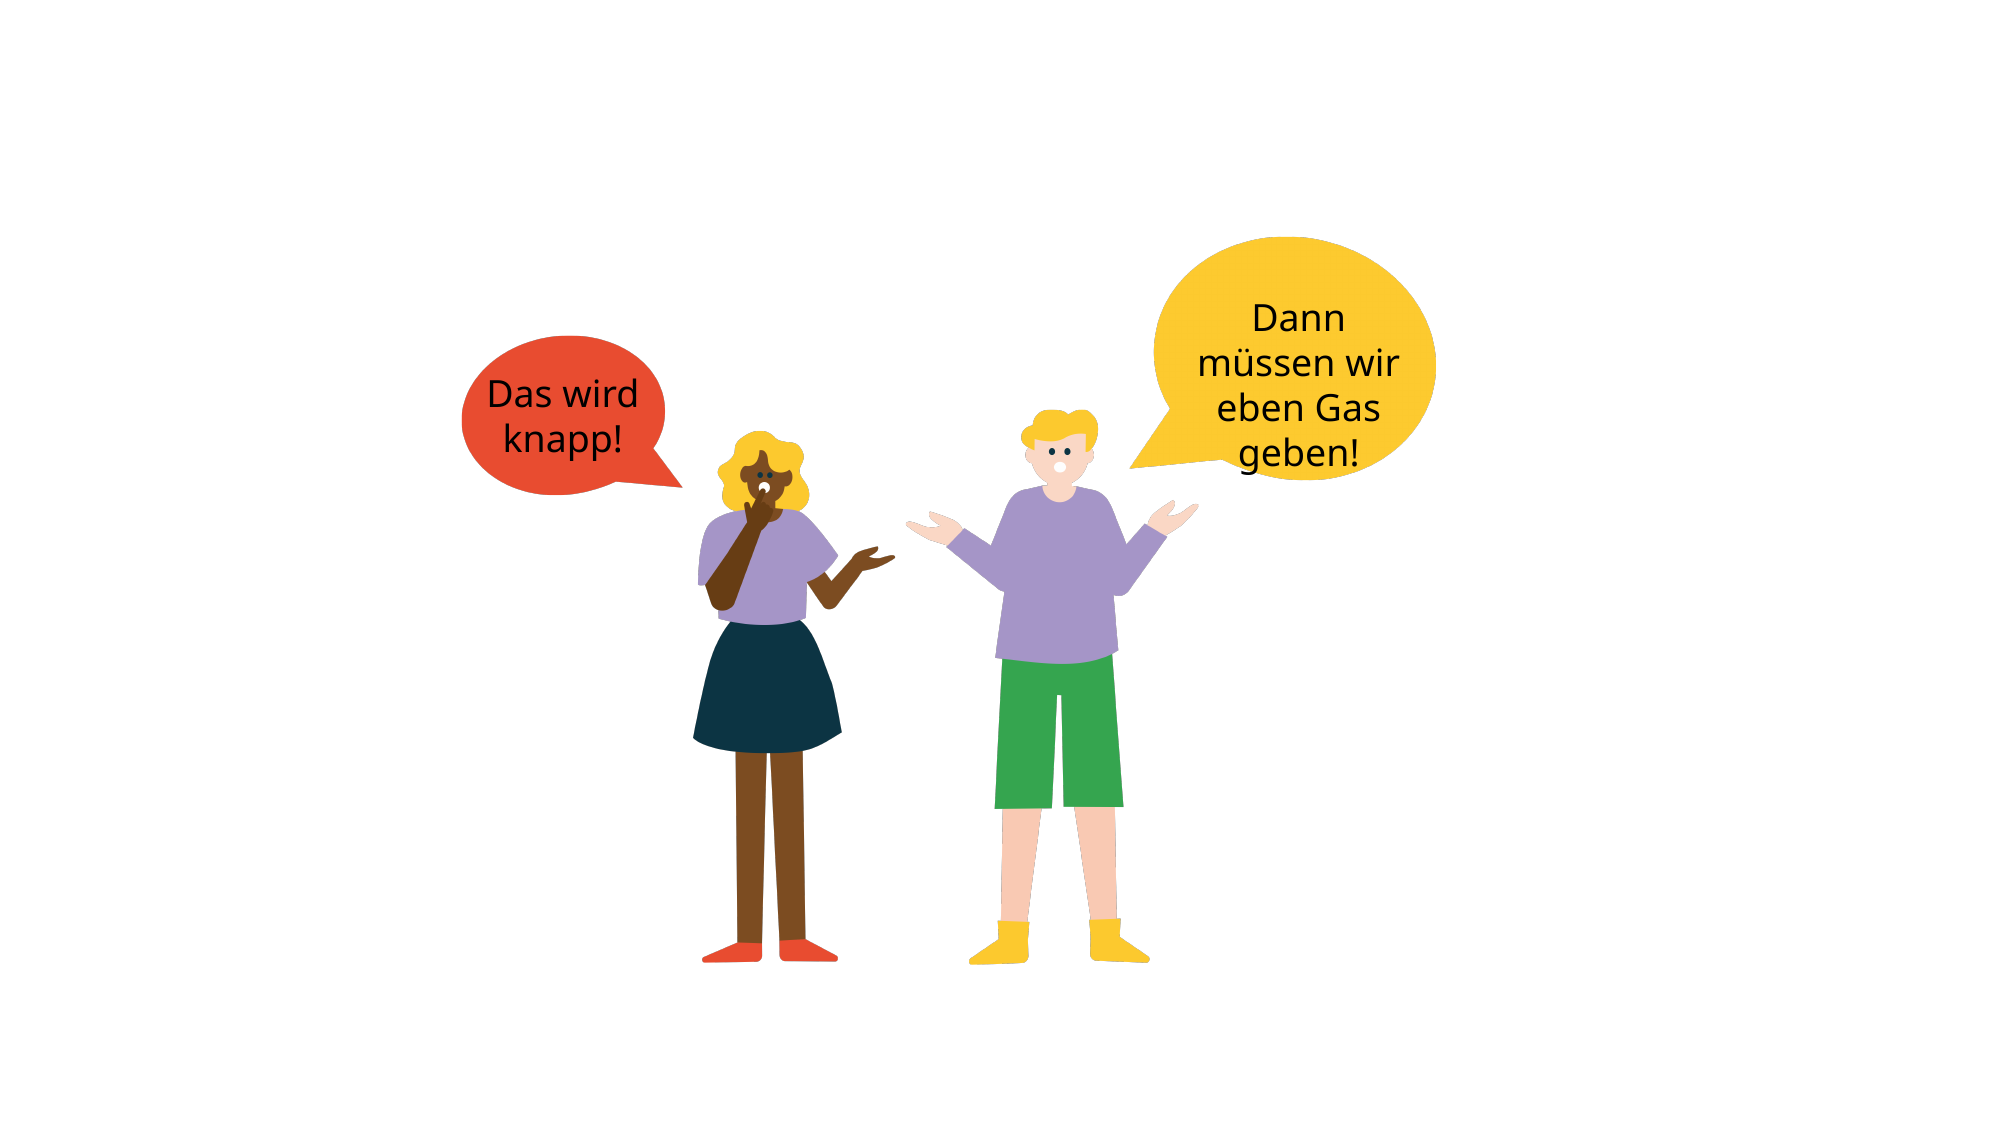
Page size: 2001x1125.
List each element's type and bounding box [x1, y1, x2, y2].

text_box [448, 225, 1444, 979]
